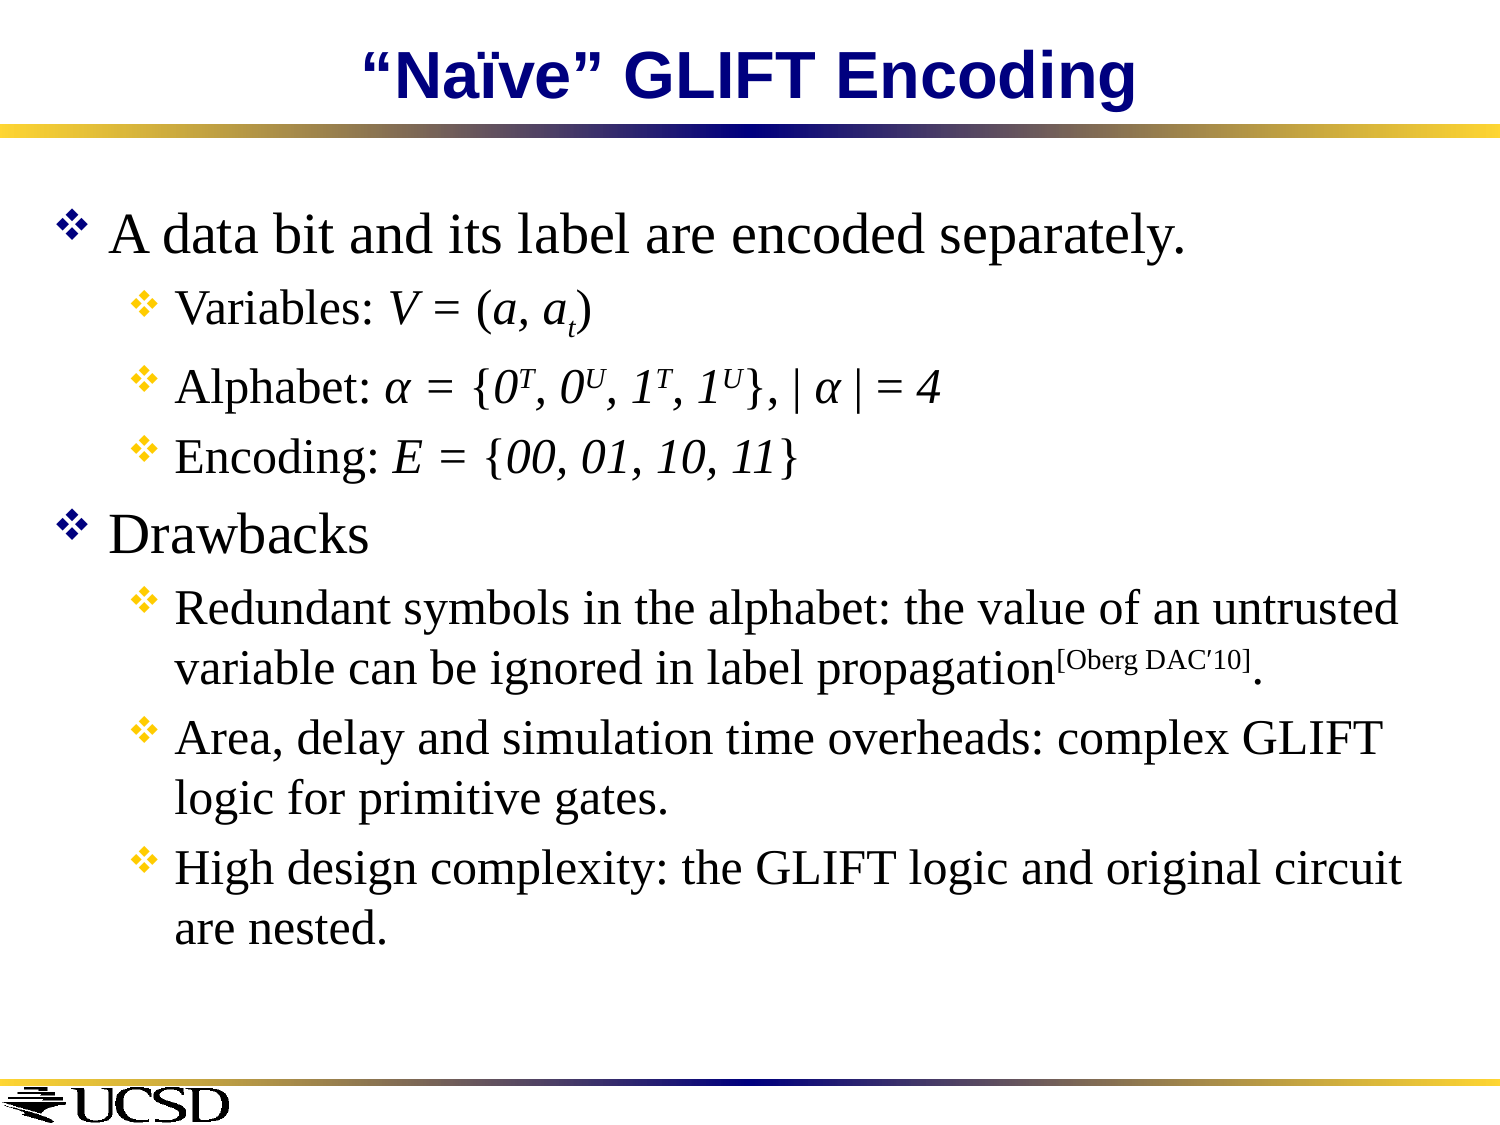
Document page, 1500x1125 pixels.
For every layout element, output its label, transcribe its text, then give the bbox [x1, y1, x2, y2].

picture [0, 1087, 229, 1123]
list A data bit and its label are encoded separately. Variables: V = (a, at) Alphabet: α = {0T, 0U, 1T, 1U}, | α | = 4 Encoding: E = {00, 01, 10, 11} Drawbacks Redundant symbols in the alphabet: the value of an untrusted variable can be ignored in label propagation[Oberg DAC′10]. Area, delay and simulation time overheads: complex GLIFT logic for primitive gates. High design complexity: the GLIFT logic and original circuit are nested. [37, 187, 1463, 1017]
title “Naïve” GLIFT Encoding [37, 4, 1463, 120]
